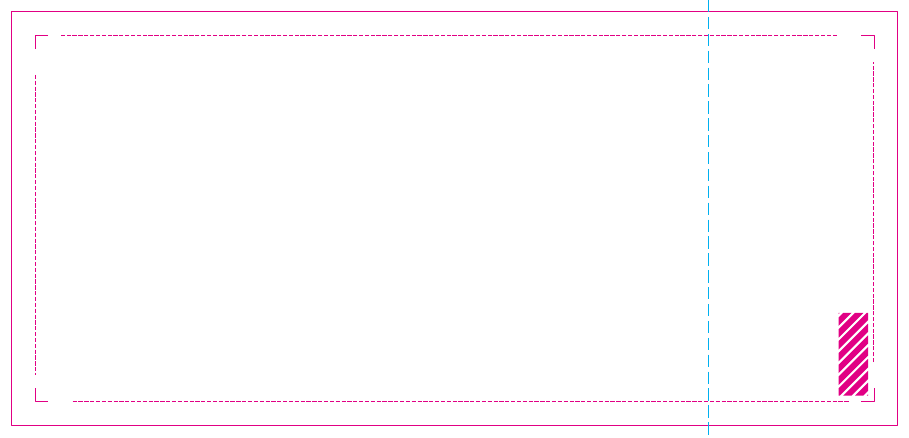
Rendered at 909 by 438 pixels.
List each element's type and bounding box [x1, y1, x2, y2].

text_box [714, 11, 898, 426]
text_box [11, 11, 704, 426]
